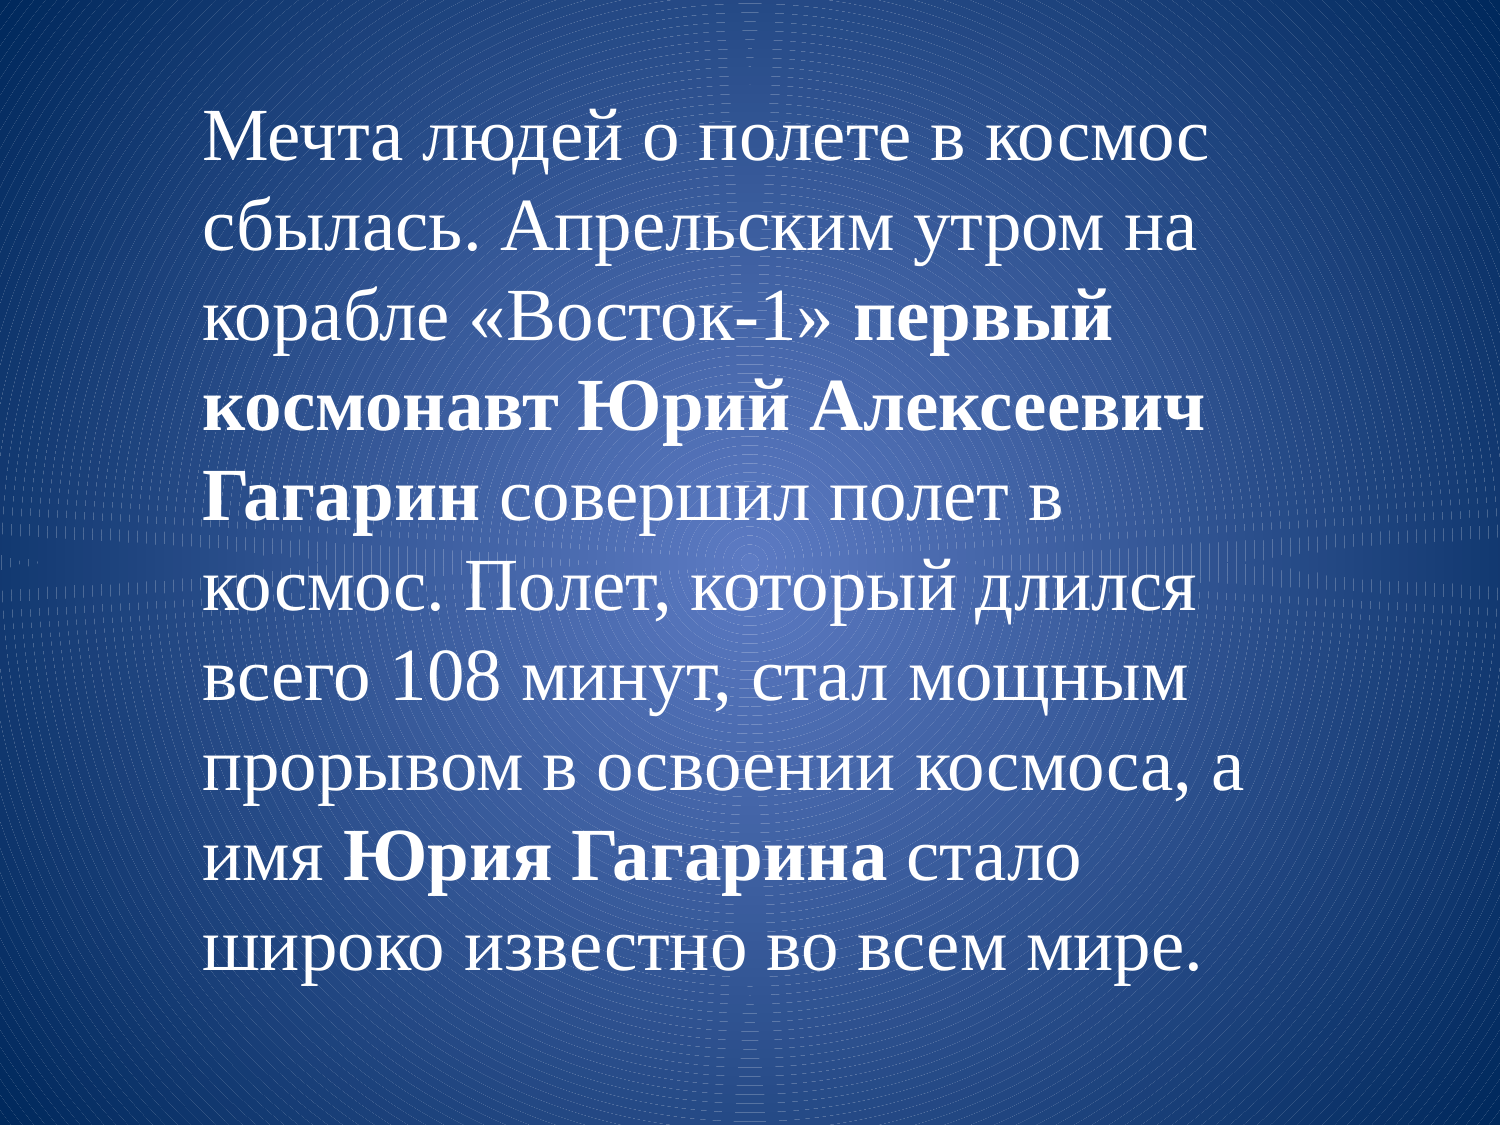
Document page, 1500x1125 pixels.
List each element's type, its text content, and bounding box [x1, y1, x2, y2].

text_box Мечта людей о полете в космос сбылась. Апрельским утром на корабле «Восток-1» первый космонавт Юрий Алексеевич Гагарин совершил полет в космос. Полет, который длился всего 108 минут, стал мощным прорывом в освоении космоса, а имя Юрия Гагарина стало широко известно во всем мире. [187, 77, 1266, 993]
